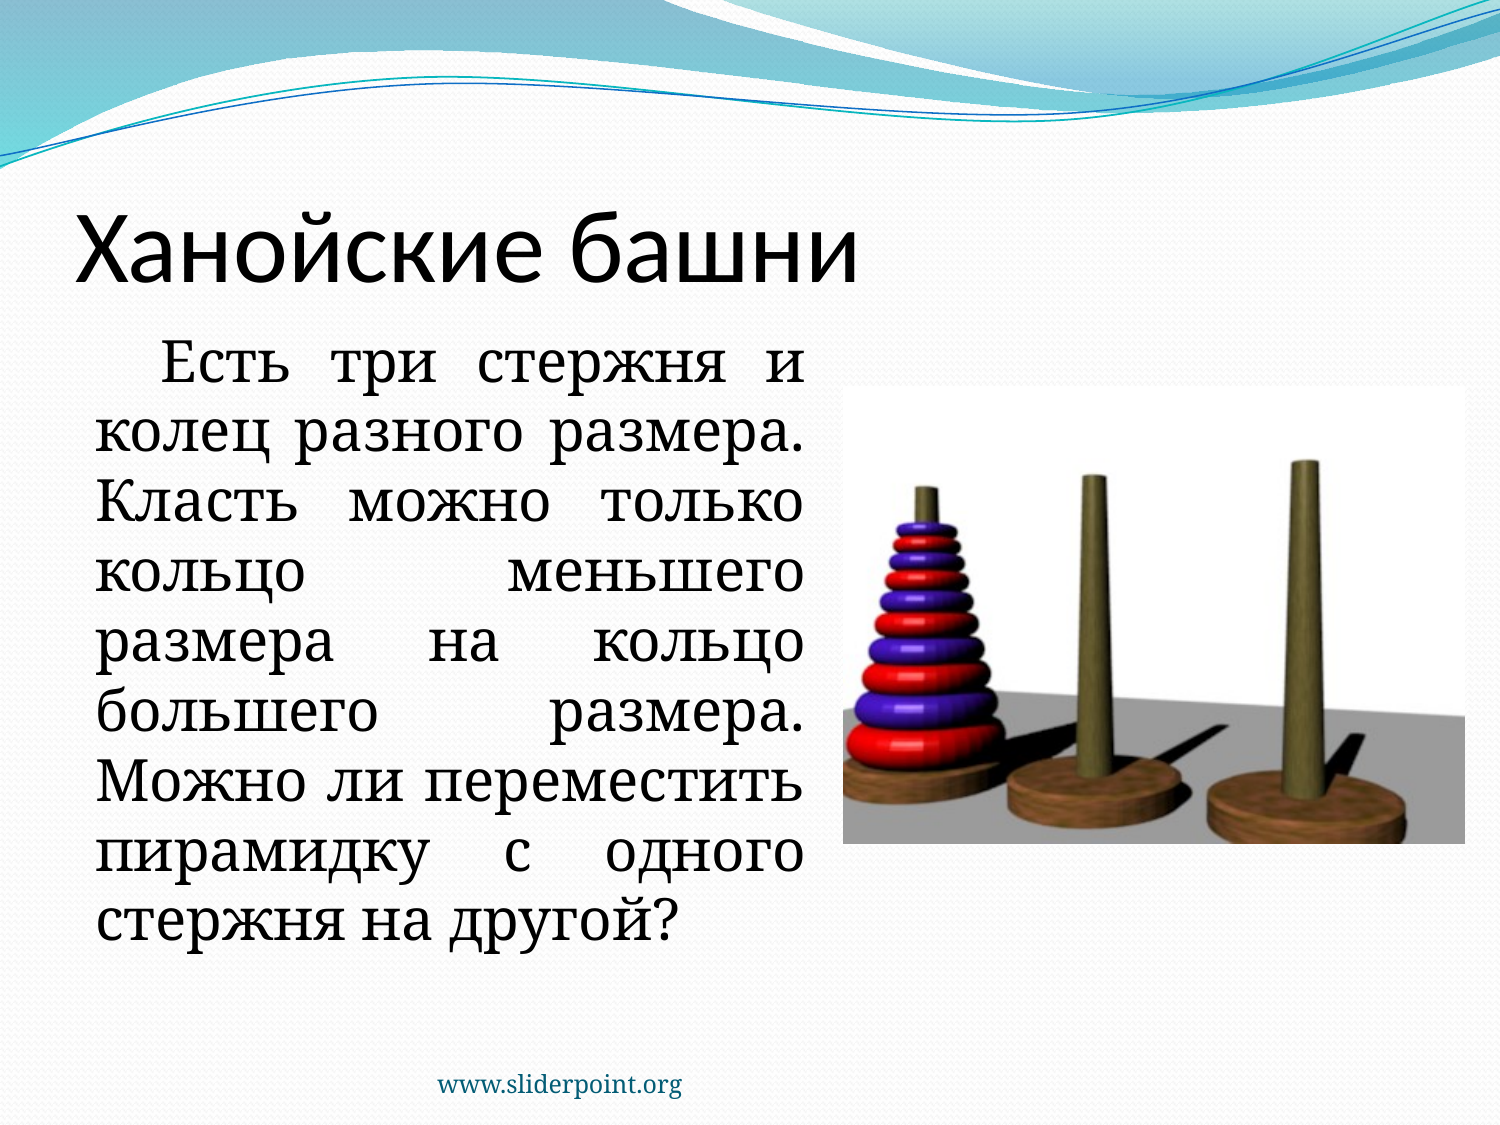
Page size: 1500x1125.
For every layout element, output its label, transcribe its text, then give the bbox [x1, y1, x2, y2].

title Ханойские башни [75, 115, 1425, 303]
picture [843, 386, 1466, 844]
list Есть три стержня и колец разного размера. Класть можно только кольцо меньшего размера на кольцо большего размера. Можно ли переместить пирамидку с одного стержня на другой? [35, 316, 821, 1055]
footer www.sliderpoint.org [437, 1042, 988, 1103]
